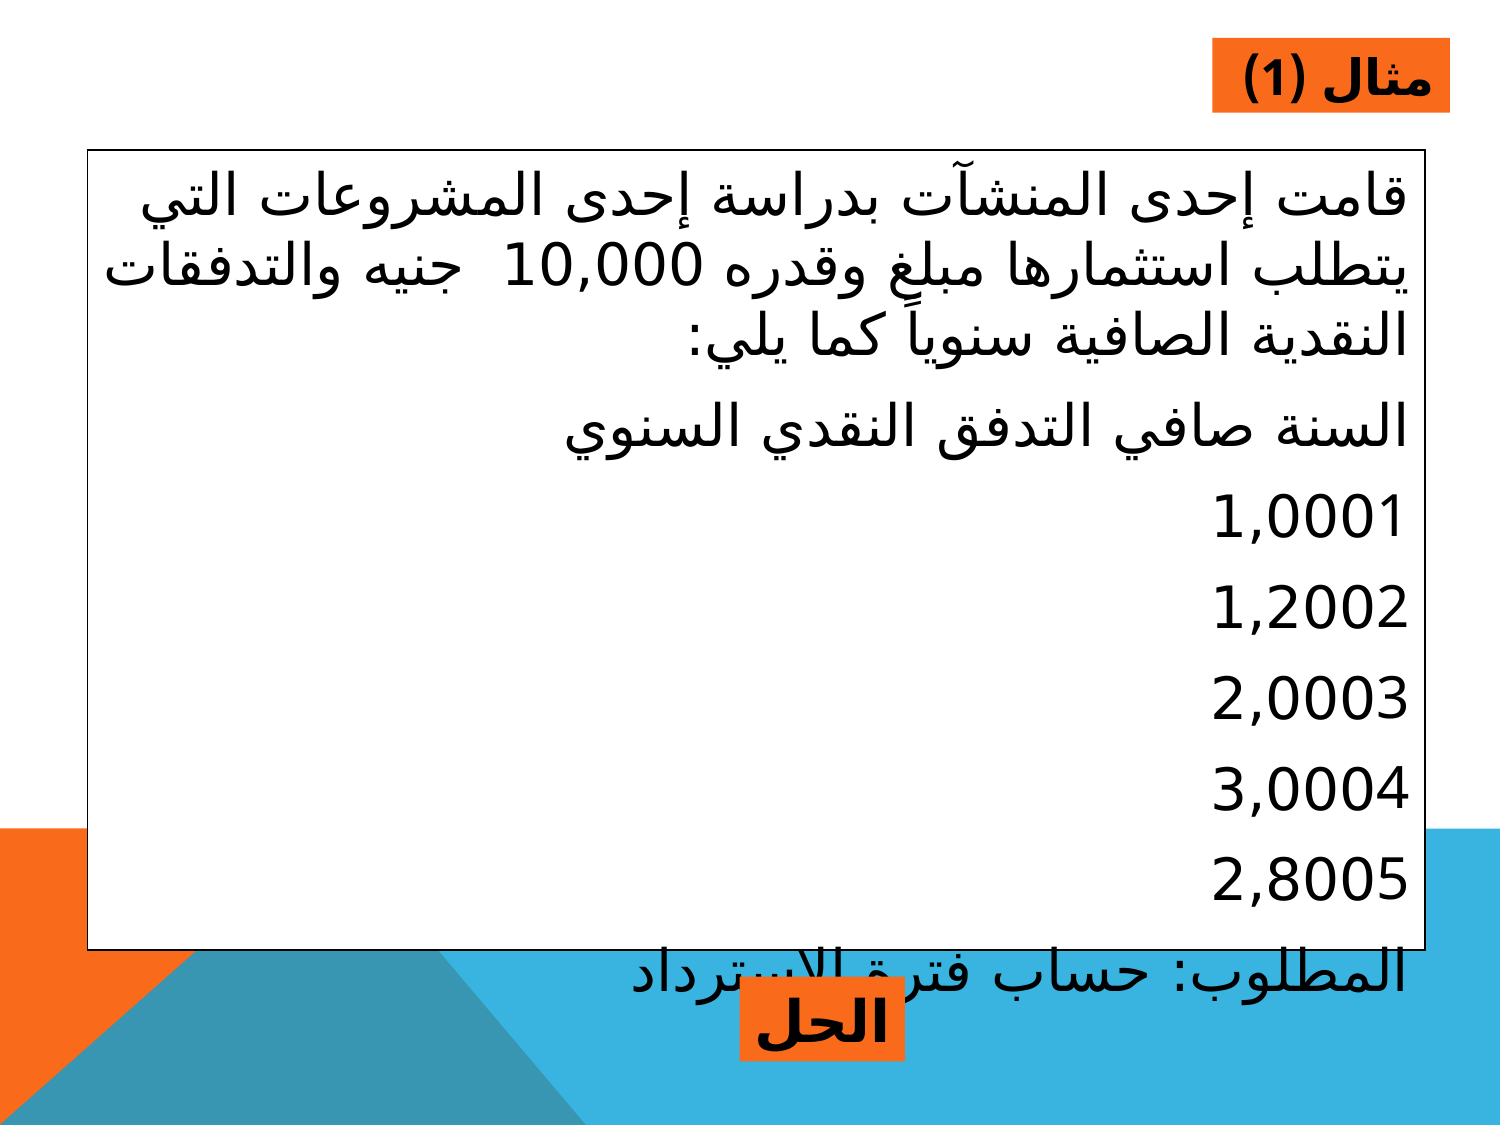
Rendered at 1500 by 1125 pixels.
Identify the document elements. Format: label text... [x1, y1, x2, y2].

text_box قامت إحدى المنشآت بدراسة إحدى المشروعات التي يتطلب استثمارها مبلغ وقدره 10,000 جنيه والتدفقات النقدية الصافية سنوياً كما يلي: السنة صافي التدفق النقدي السنوي 1,000 1,200 2,000 3,000 2,800 المطلوب: حساب فترة الاسترداد [87, 149, 1425, 950]
text_box الحل [739, 976, 905, 1062]
text_box مثال (1) [1212, 37, 1450, 113]
